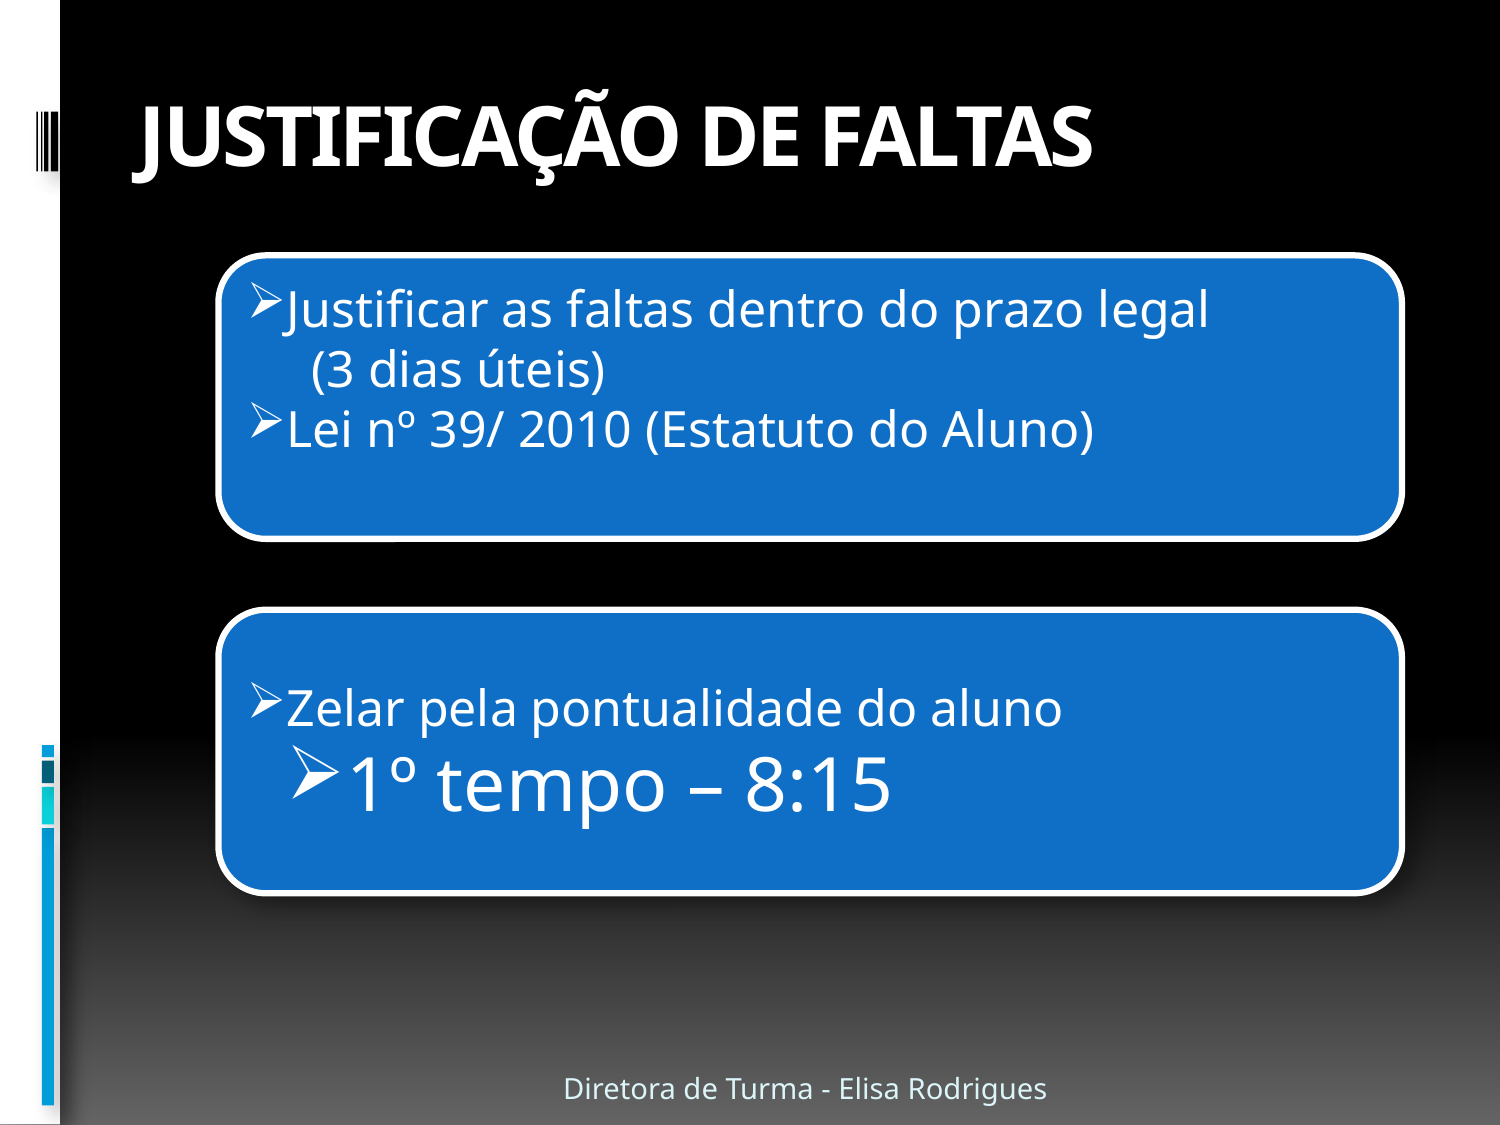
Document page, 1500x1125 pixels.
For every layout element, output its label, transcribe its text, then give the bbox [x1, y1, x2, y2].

text_box Zelar pela pontualidade do aluno 1º tempo – 8:15 [215, 606, 1406, 897]
text_box Justificar as faltas dentro do prazo legal (3 dias úteis) Lei nº 39/ 2010 (Estatuto do Aluno) [215, 252, 1406, 543]
footer Diretora de Turma - Elisa Rodrigues [150, 1052, 1063, 1113]
title Justificação de Faltas [123, 54, 1399, 191]
